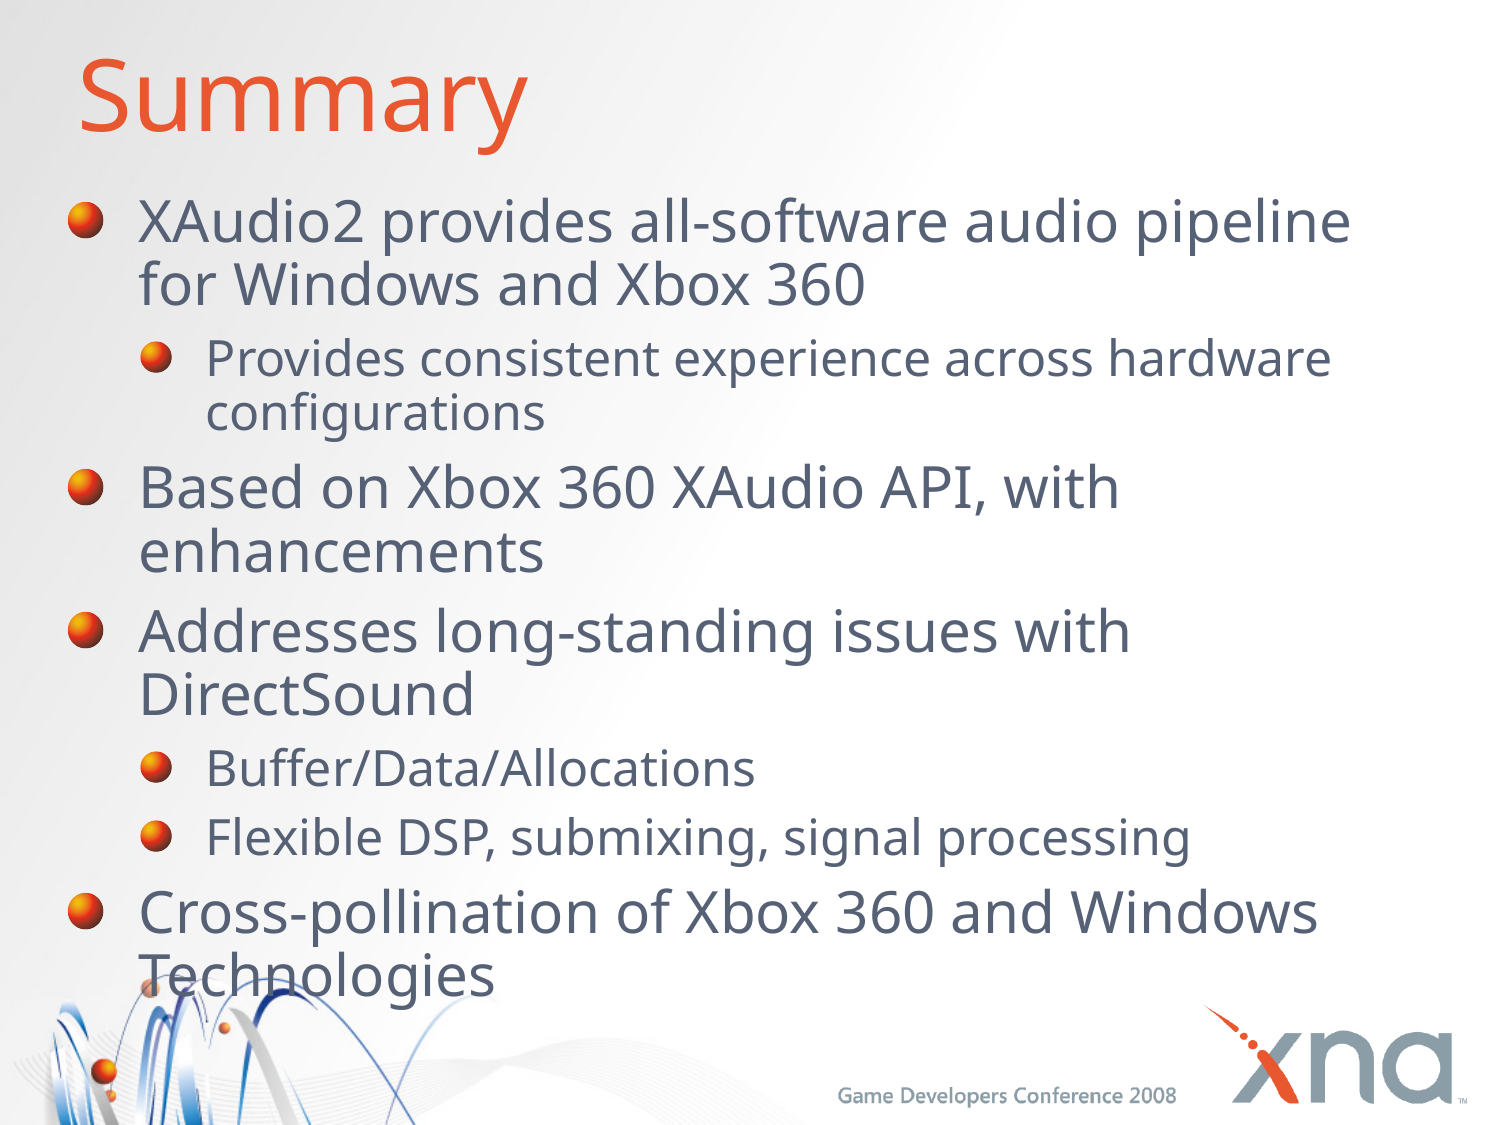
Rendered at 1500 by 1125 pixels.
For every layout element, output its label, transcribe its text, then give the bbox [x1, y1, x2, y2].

title Summary [61, 37, 1460, 161]
list XAudio2 provides all-software audio pipeline for Windows and Xbox 360 Provides consistent experience across hardware configurations Based on Xbox 360 XAudio API, with enhancements Addresses long-standing issues with DirectSound Buffer/Data/Allocations Flexible DSP, submixing, signal processing Cross-pollination of Xbox 360 and Windows Technologies [49, 184, 1436, 975]
picture [0, 0, 1500, 1125]
